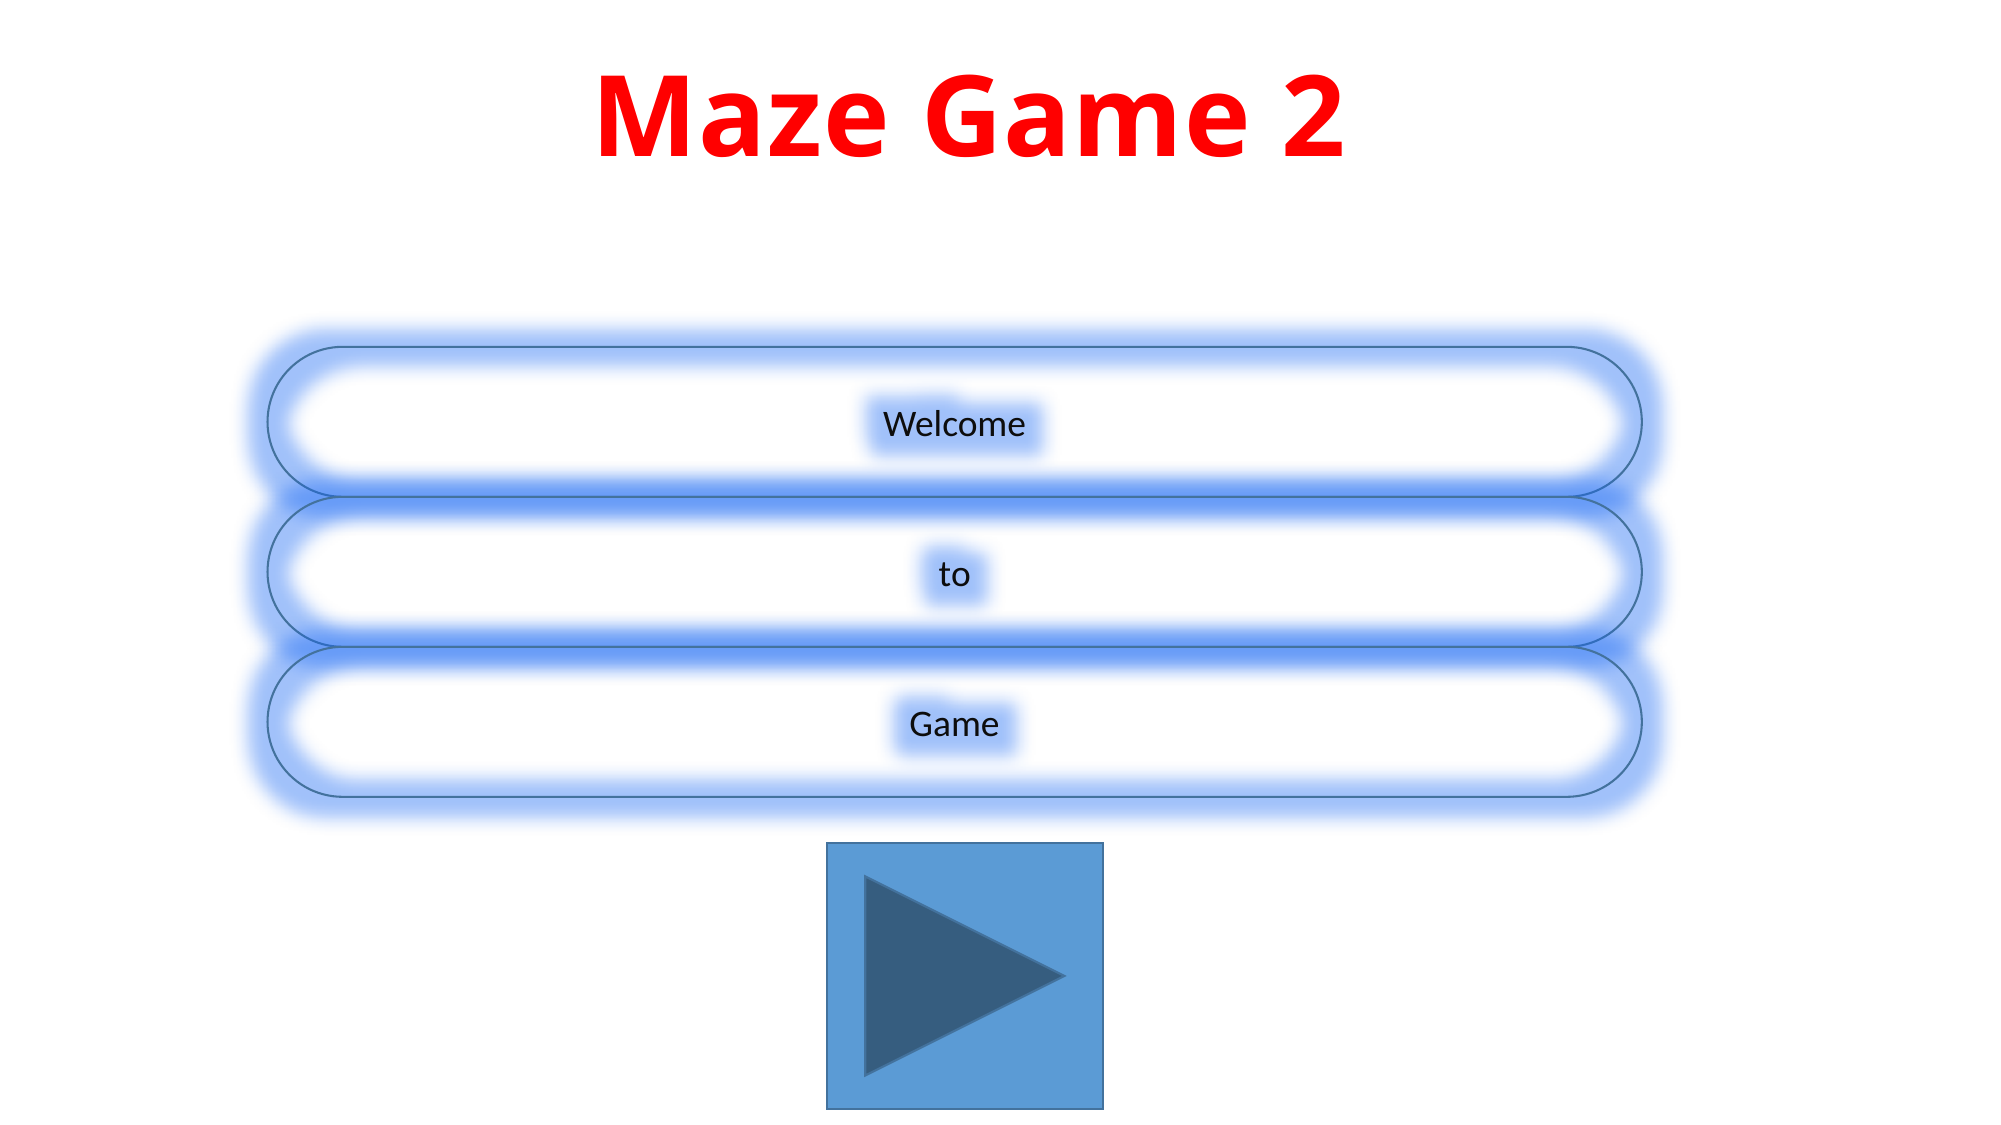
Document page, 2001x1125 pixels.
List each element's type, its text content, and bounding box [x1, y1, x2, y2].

text_box Game [266, 645, 1643, 798]
text_box to [266, 495, 1643, 625]
text_box Maze Game 2 [576, 36, 1363, 187]
text_box [826, 842, 1104, 1110]
text_box Welcome [266, 345, 1643, 475]
